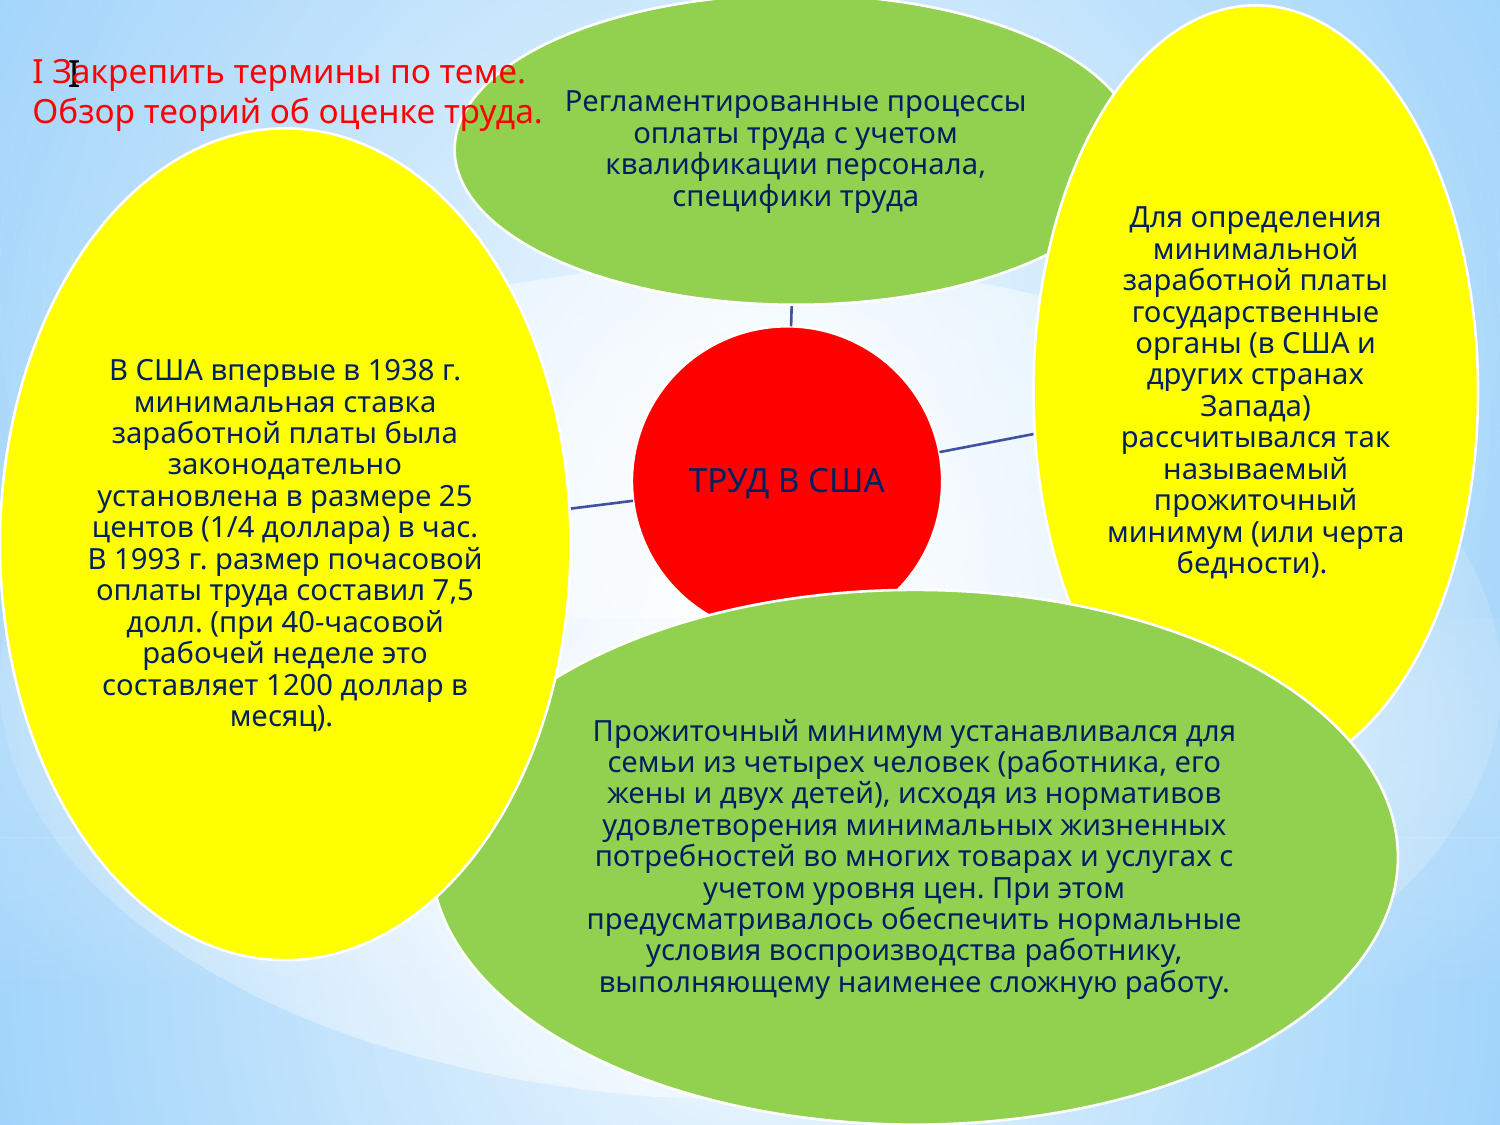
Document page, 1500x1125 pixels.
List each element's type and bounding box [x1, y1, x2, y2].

text_box [0, 0, 1500, 1125]
